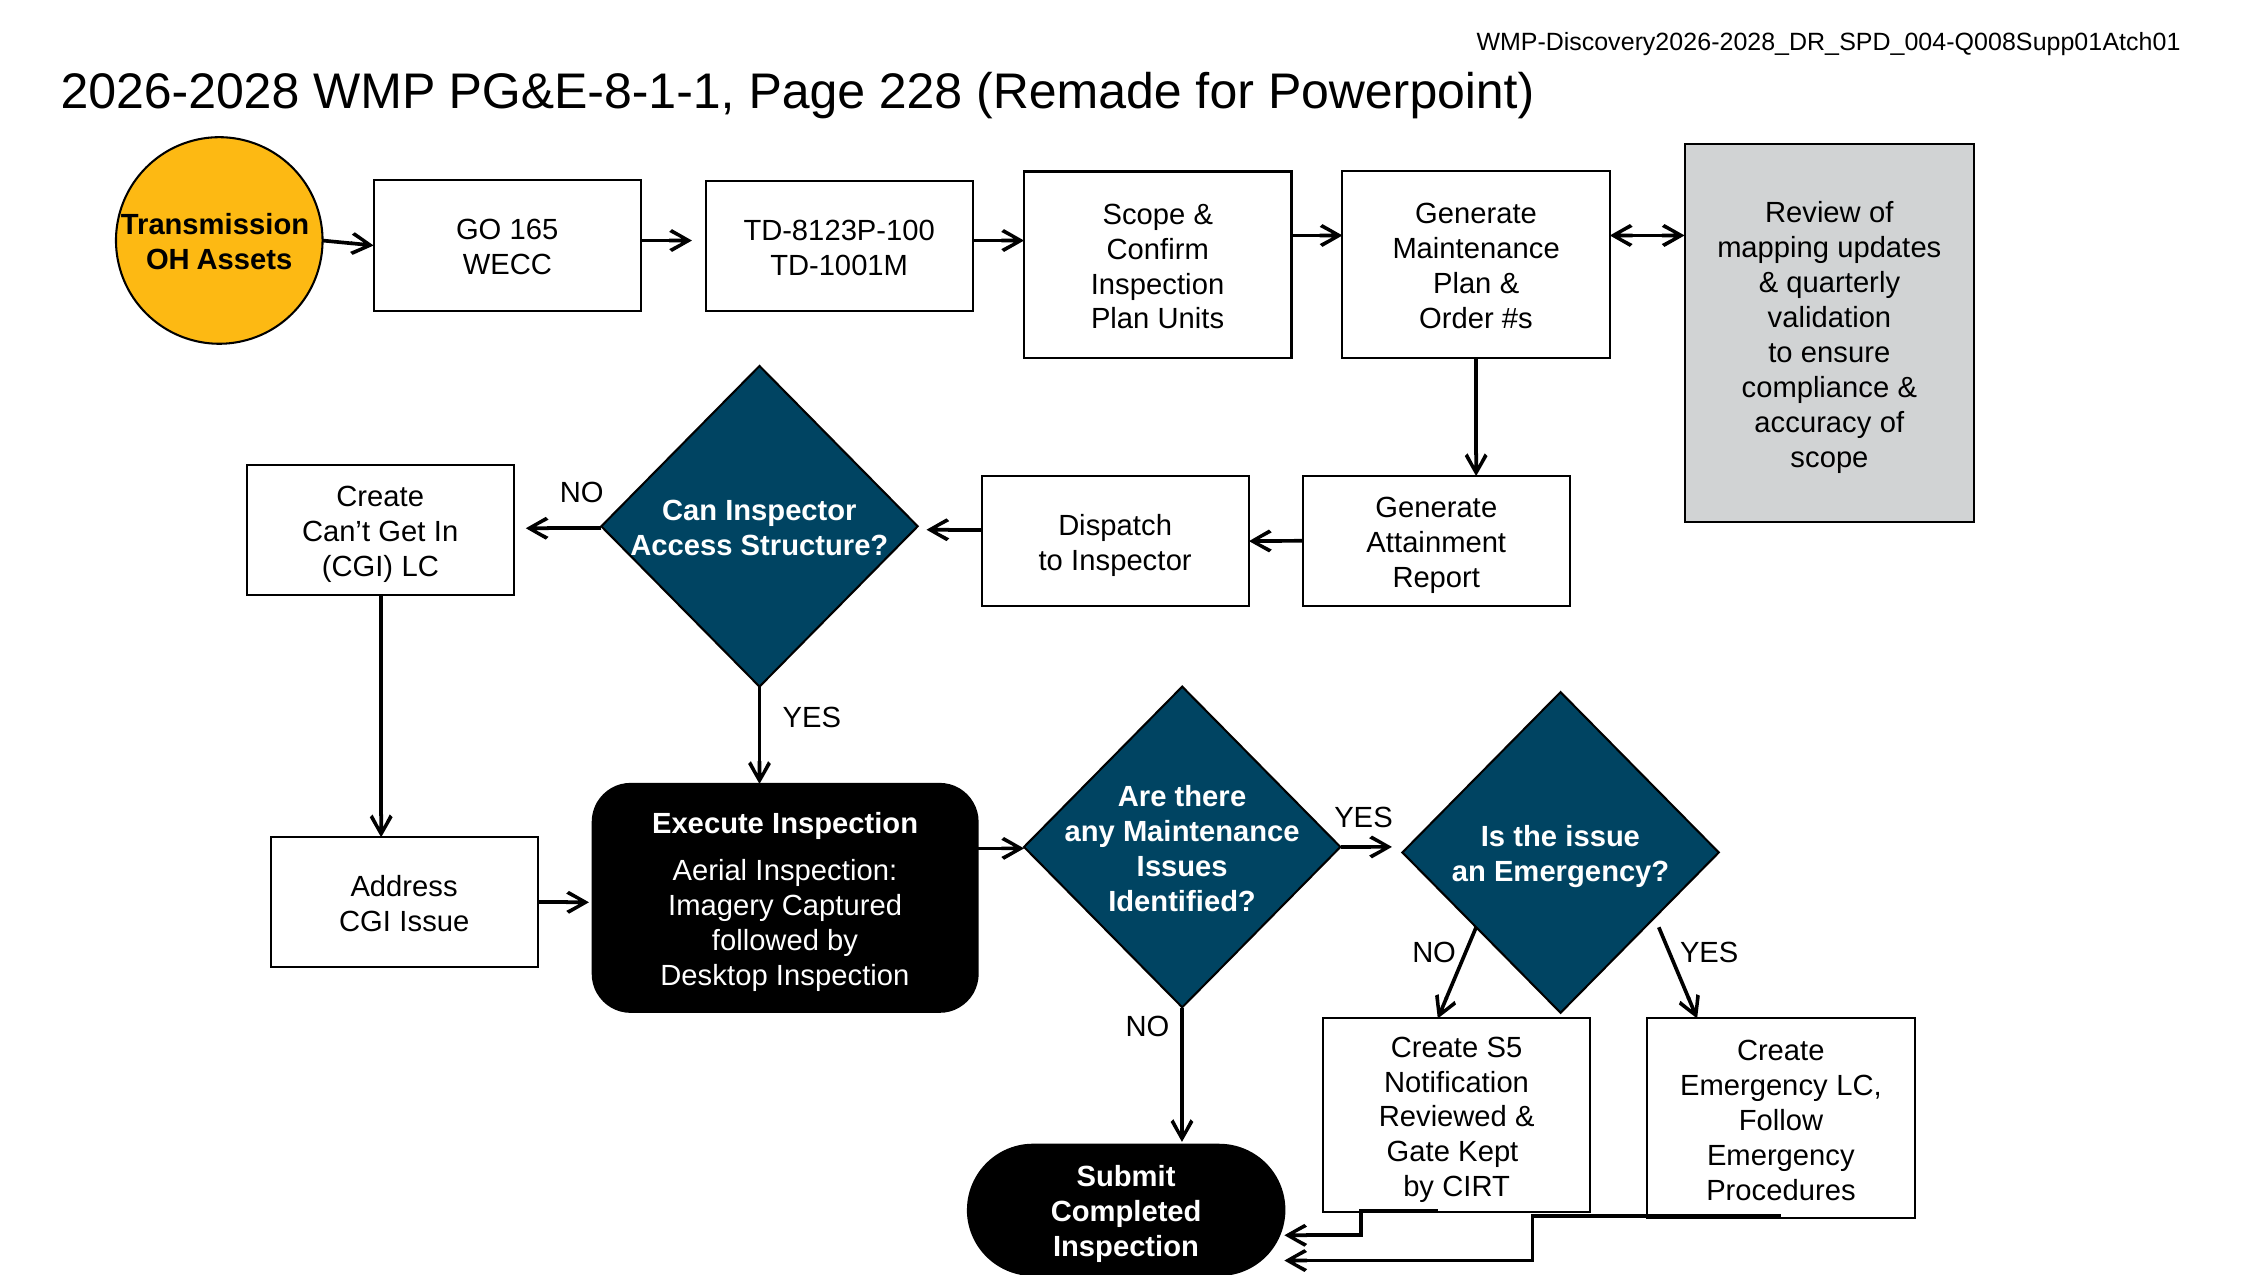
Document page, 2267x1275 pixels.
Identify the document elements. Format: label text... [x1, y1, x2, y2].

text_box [116, 137, 1975, 1275]
text_box WMP-Discovery2026-2028_DR_SPD_004-Q008Supp01Atch01 [1461, 18, 2198, 63]
title 2026-2028 WMP PG&E-8-1-1, Page 228 (Remade for Powerpoint) [45, 25, 2207, 160]
